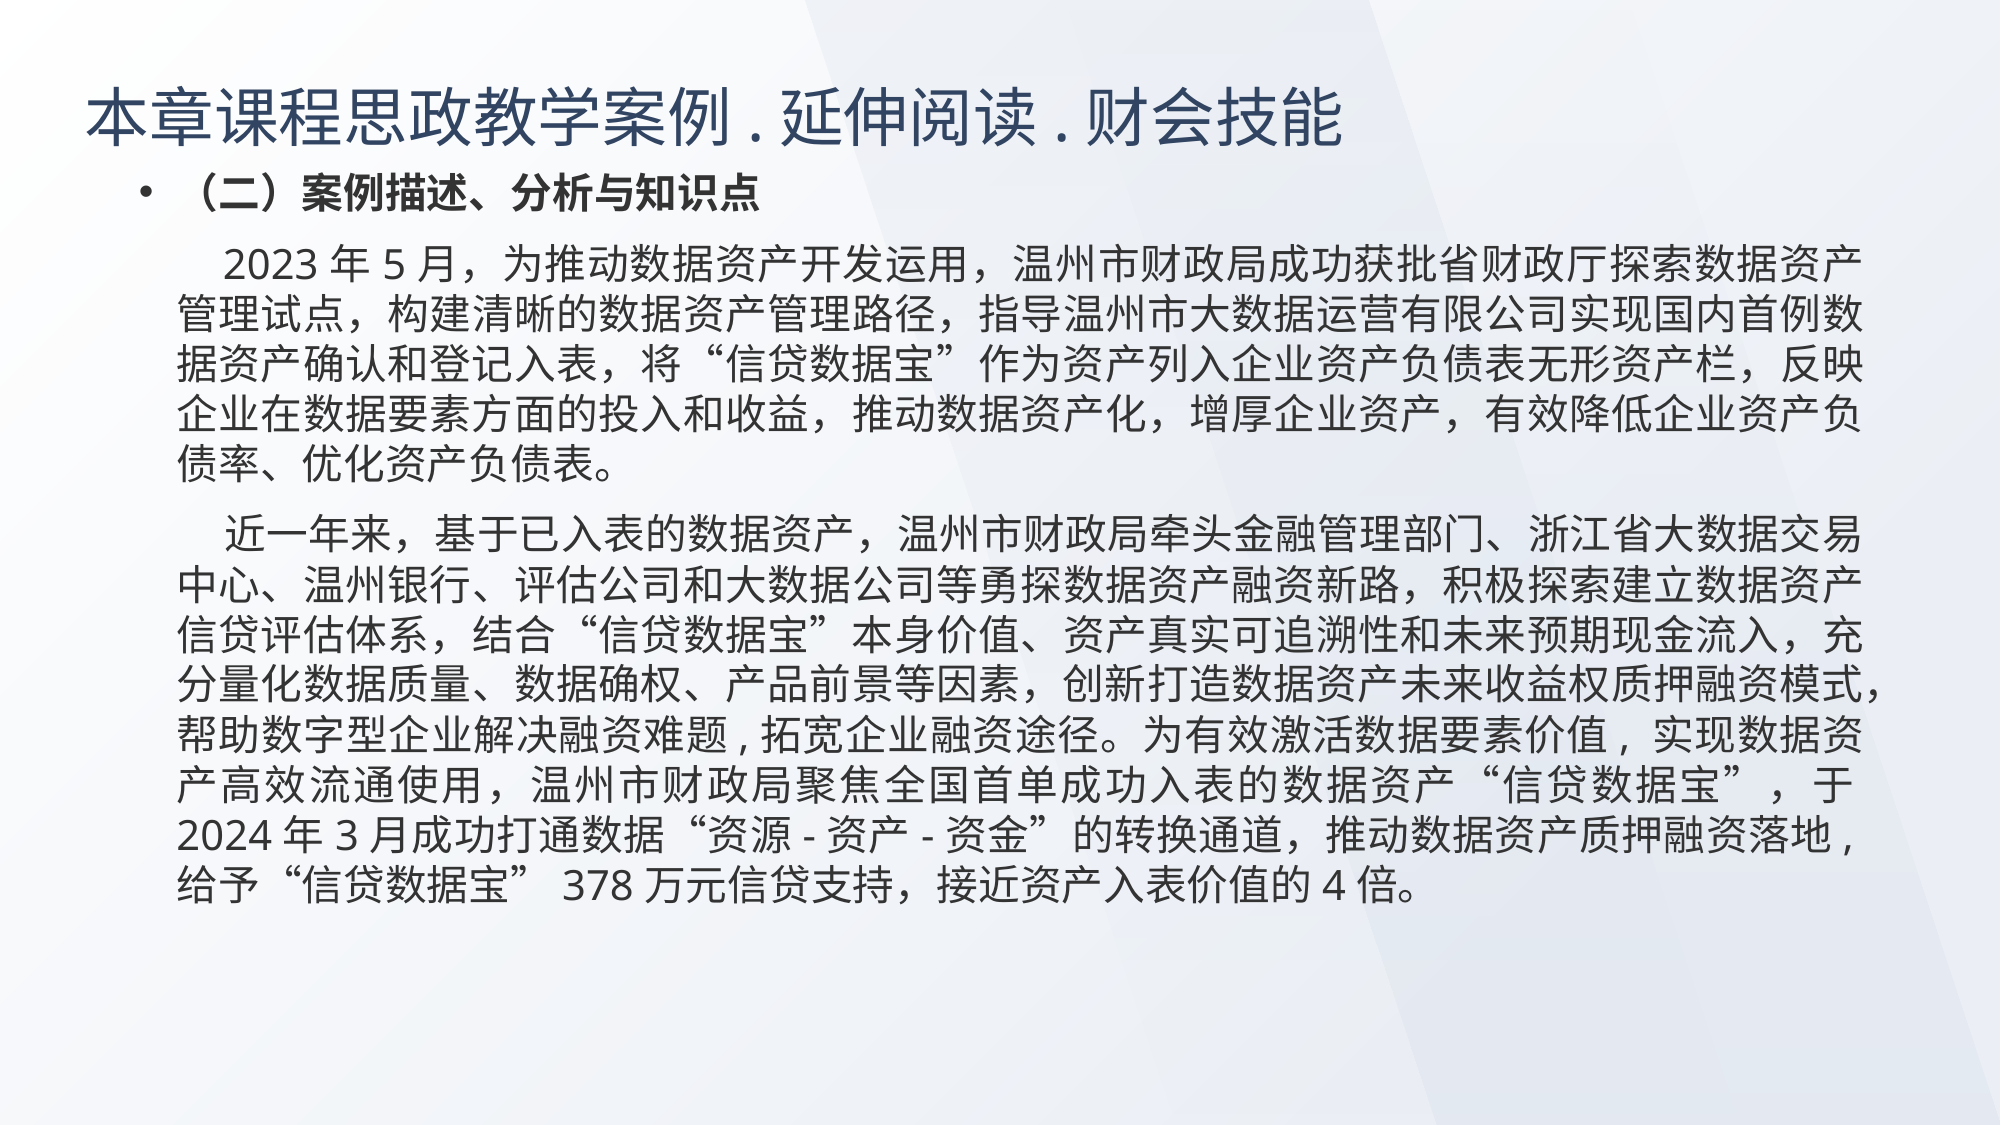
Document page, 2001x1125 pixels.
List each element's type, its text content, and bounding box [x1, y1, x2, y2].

title 本章课程思政教学案例.延伸阅读.财会技能 [84, 71, 1362, 155]
list （二）案例描述、分析与知识点 2023年5月，为推动数据资产开发运用，温州市财政局成功获批省财政厅探索数据资产管理试点，构建清晰的数据资产管理路径，指导温州市大数据运营有限公司实现国内首例数据资产确认和登记入表，将“信贷数据宝”作为资产列入企业资产负债表无形资产栏，反映企业在数据要素方面的投入和收益，推动数据资产化，增厚企业资产，有效降低企业资产负债率、优化资产负债表。 近一年来，基于已入表的数据资产，温州市财政局牵头金融管理部门、浙江省大数据交易中心、温州银行、评估公司和大数据公司等勇探数据资产融资新路，积极探索建立数据资产信贷评估体系，结合“信贷数据宝”本身价值、资产真实可追溯性和未来预期现金流入，充分量化数据质量、数据确权、产品前景等因素，创新打造数据资产未来收益权质押融资模式，帮助数字型企业解决融资难题,拓宽企业融资途径。为有效激活数据要素价值, 实现数据资产高效流通使用，温州市财政局聚焦全国首单成功入表的数据资产“信贷数据宝”，于2024年3月成功打通数据“资源-资产-资金”的转换通道，推动数据资产质押融资落地,给予“信贷数据宝”378万元信贷支持，接近资产入表价值的4倍。 [138, 151, 1864, 1044]
